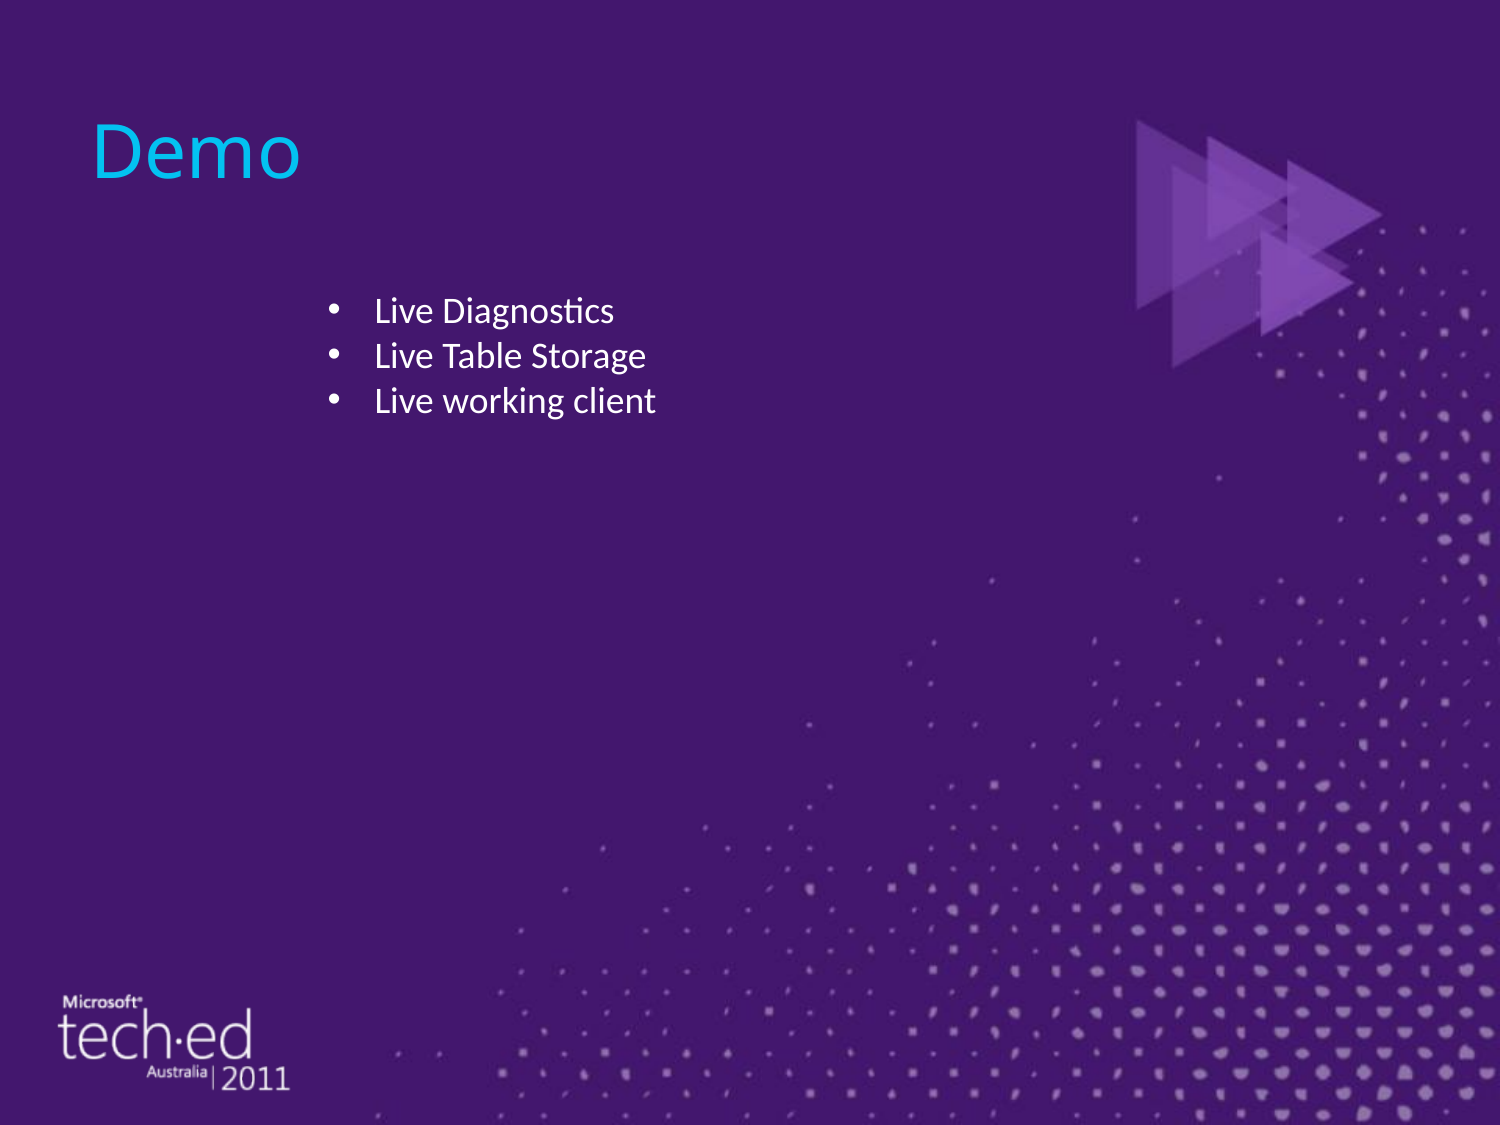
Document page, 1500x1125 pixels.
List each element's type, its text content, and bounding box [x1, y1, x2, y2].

text_box Live Diagnostics Live Table Storage Live working client [312, 278, 880, 429]
picture [0, 0, 1500, 1125]
title Demo [75, 54, 1425, 243]
